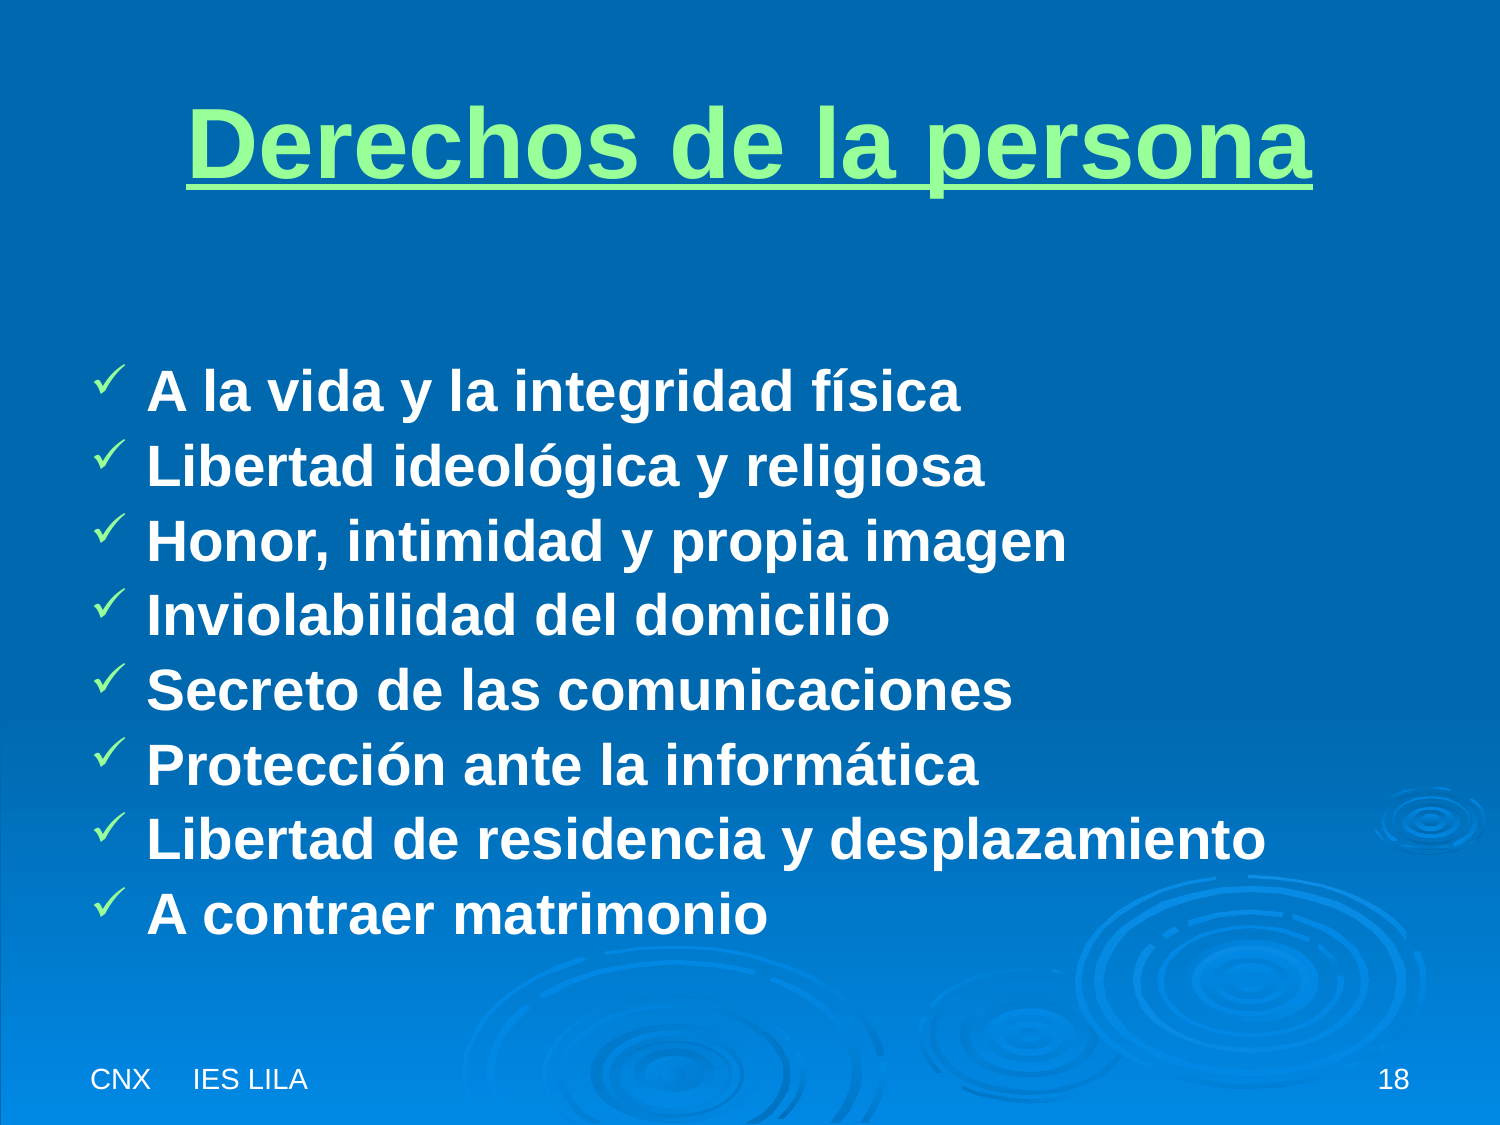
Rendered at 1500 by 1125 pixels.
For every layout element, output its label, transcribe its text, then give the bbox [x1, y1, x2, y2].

list A la vida y la integridad física Libertad ideológica y religiosa Honor, intimidad y propia imagen Inviolabilidad del domicilio Secreto de las comunicaciones Protección ante la informática Libertad de residencia y desplazamiento A contraer matrimonio [74, 262, 1426, 1006]
slide_number CNX IES LILA [74, 1024, 426, 1103]
slide_number 18 [1074, 1024, 1426, 1103]
title Derechos de la persona [74, 45, 1426, 233]
